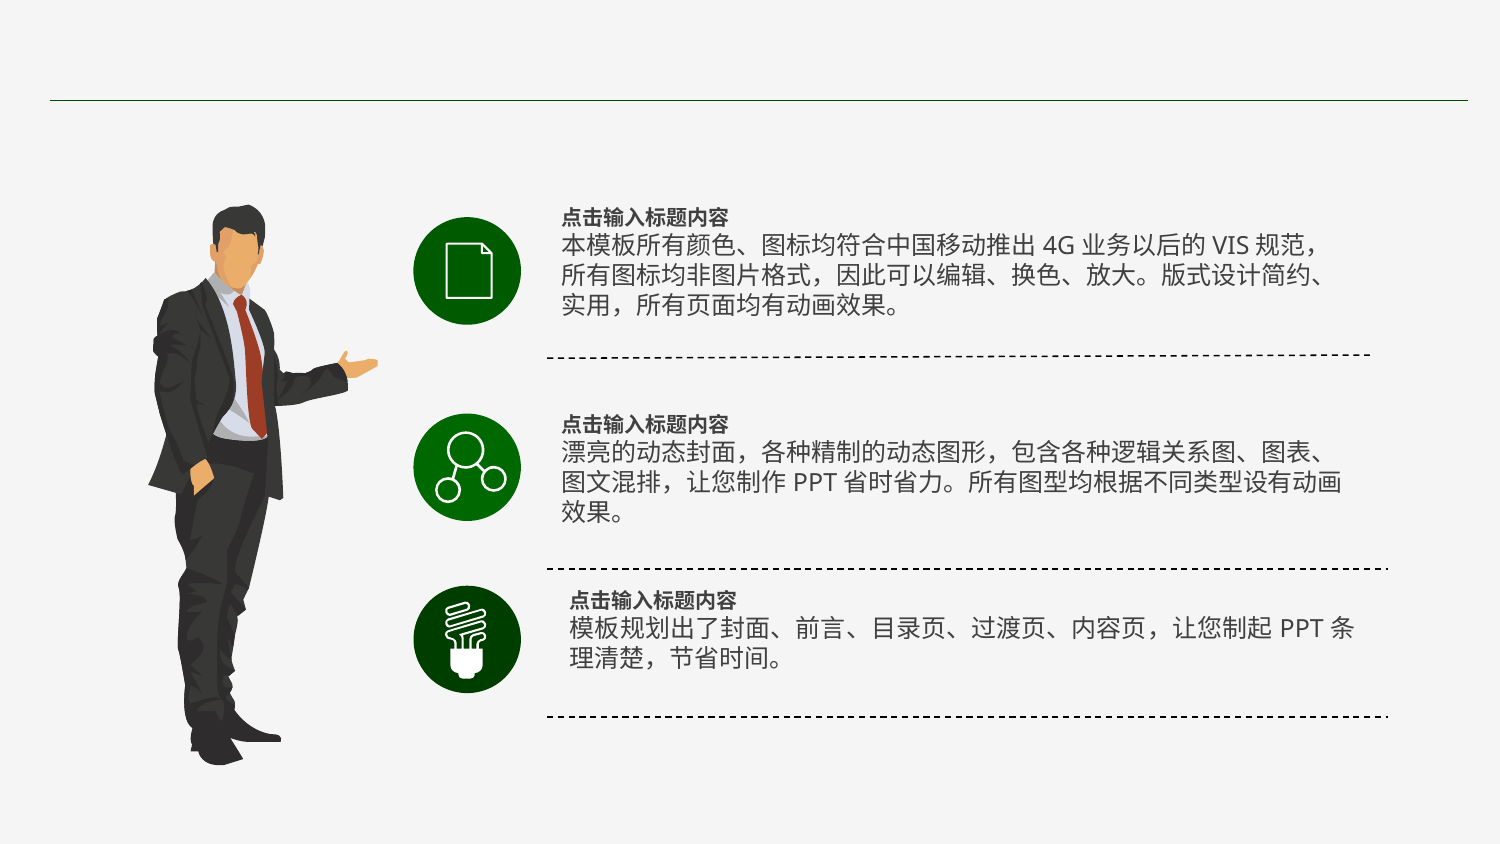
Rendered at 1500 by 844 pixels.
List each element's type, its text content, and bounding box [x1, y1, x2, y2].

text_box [413, 413, 521, 521]
text_box 点击输入标题内容 本模板所有颜色、图标均符合中国移动推出4G业务以后的VIS规范，所有图标均非图片格式，因此可以编辑、换色、放大。版式设计简约、实用，所有页面均有动画效果。 [547, 197, 1370, 327]
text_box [413, 217, 521, 325]
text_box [547, 355, 1370, 359]
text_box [148, 204, 378, 768]
text_box 点击输入标题内容 漂亮的动态封面，各种精制的动态图形，包含各种逻辑关系图、图表、图文混排，让您制作PPT省时省力。所有图型均根据不同类型设有动画效果。 [547, 403, 1370, 534]
text_box 点击输入标题内容 模板规划出了封面、前言、目录页、过渡页、内容页，让您制起PPT条理清楚，节省时间。 [555, 579, 1370, 680]
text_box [413, 585, 521, 694]
